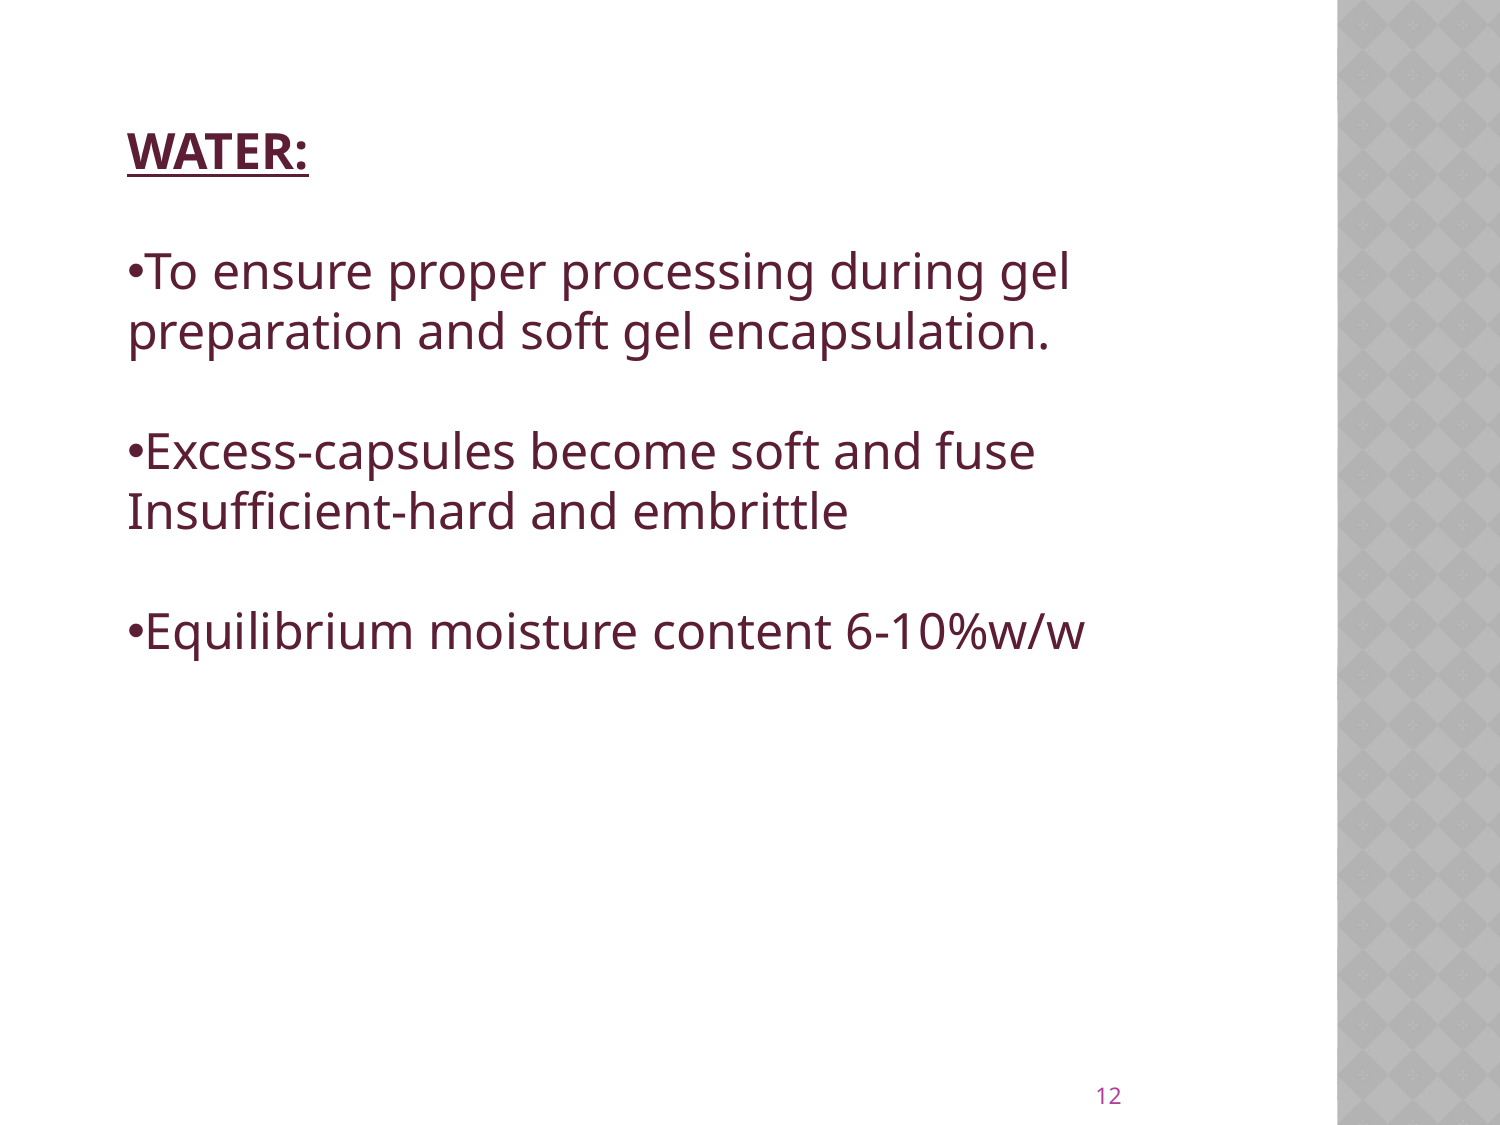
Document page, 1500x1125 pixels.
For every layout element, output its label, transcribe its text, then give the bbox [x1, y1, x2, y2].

slide_number 12 [1025, 1075, 1122, 1113]
text_box WATER: To ensure proper processing during gel preparation and soft gel encapsulation. Excess-capsules become soft and fuse Insufficient-hard and embrittle Equilibrium moisture content 6-10%w/w [109, 109, 1341, 670]
